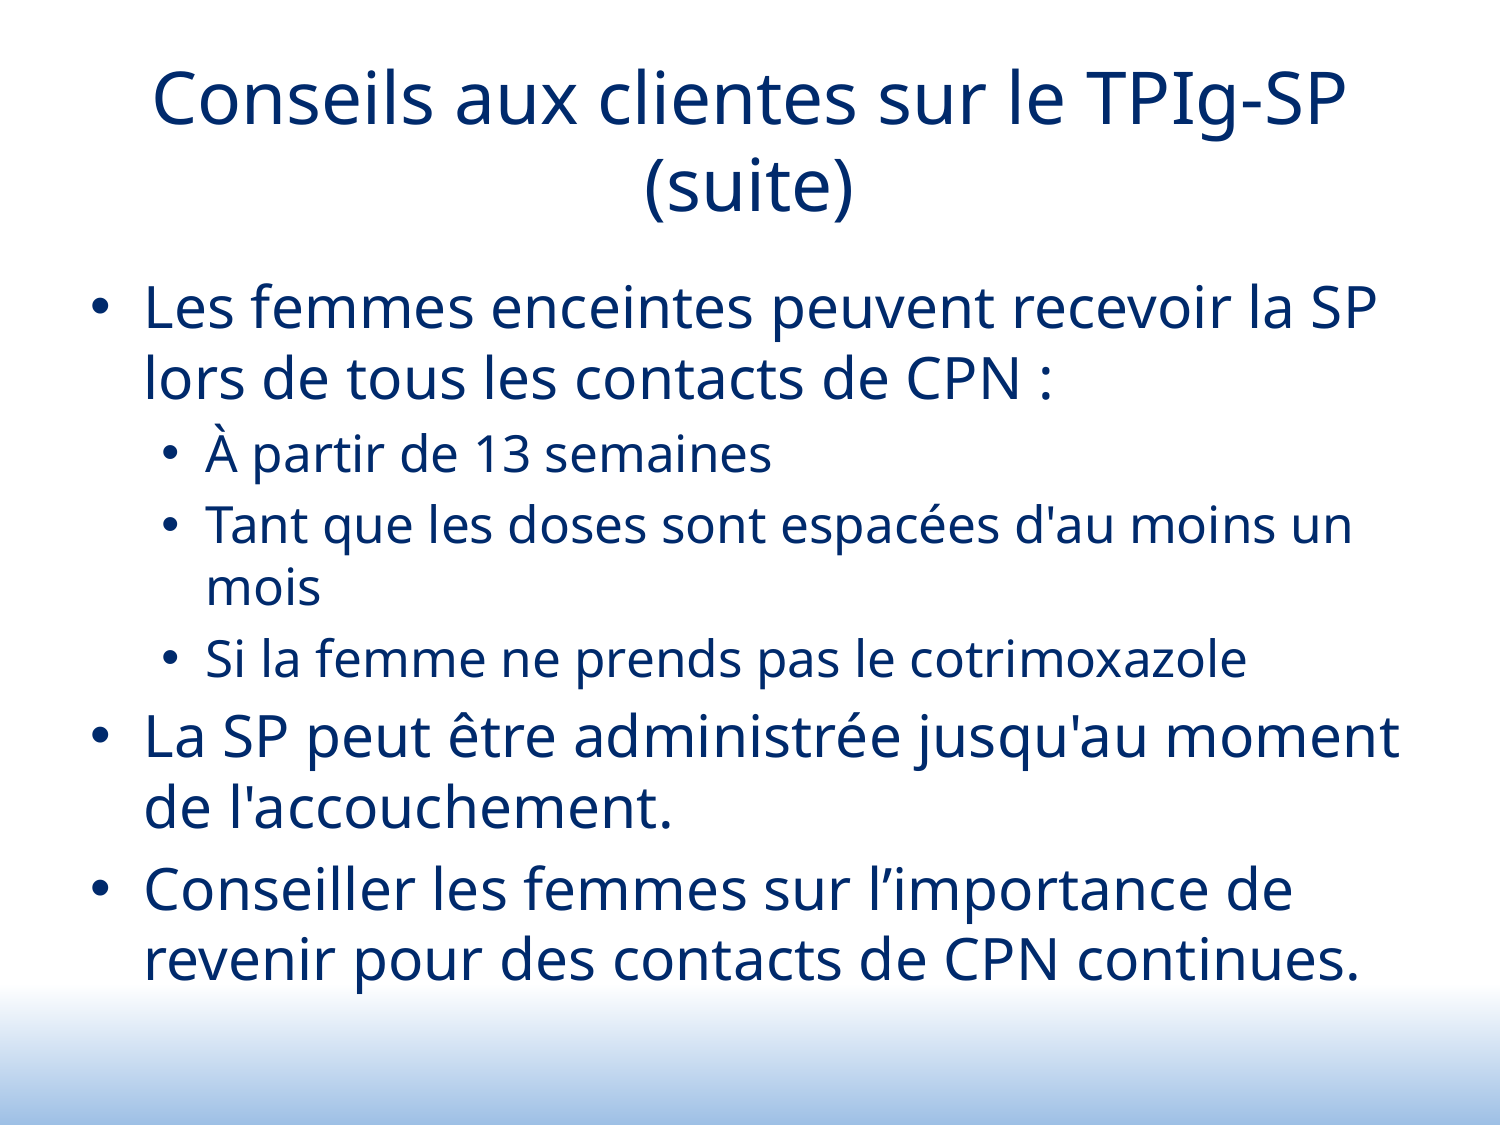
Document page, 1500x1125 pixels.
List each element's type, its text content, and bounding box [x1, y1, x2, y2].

title Conseils aux clientes sur le TPIg-SP (suite) [75, 45, 1425, 233]
list Les femmes enceintes peuvent recevoir la SP lors de tous les contacts de CPN : À partir de 13 semaines Tant que les doses sont espacées d'au moins un mois Si la femme ne prends pas le cotrimoxazole La SP peut être administrée jusqu'au moment de l'accouchement. Conseiller les femmes sur l’importance de revenir pour des contacts de CPN continues. [75, 262, 1425, 1005]
